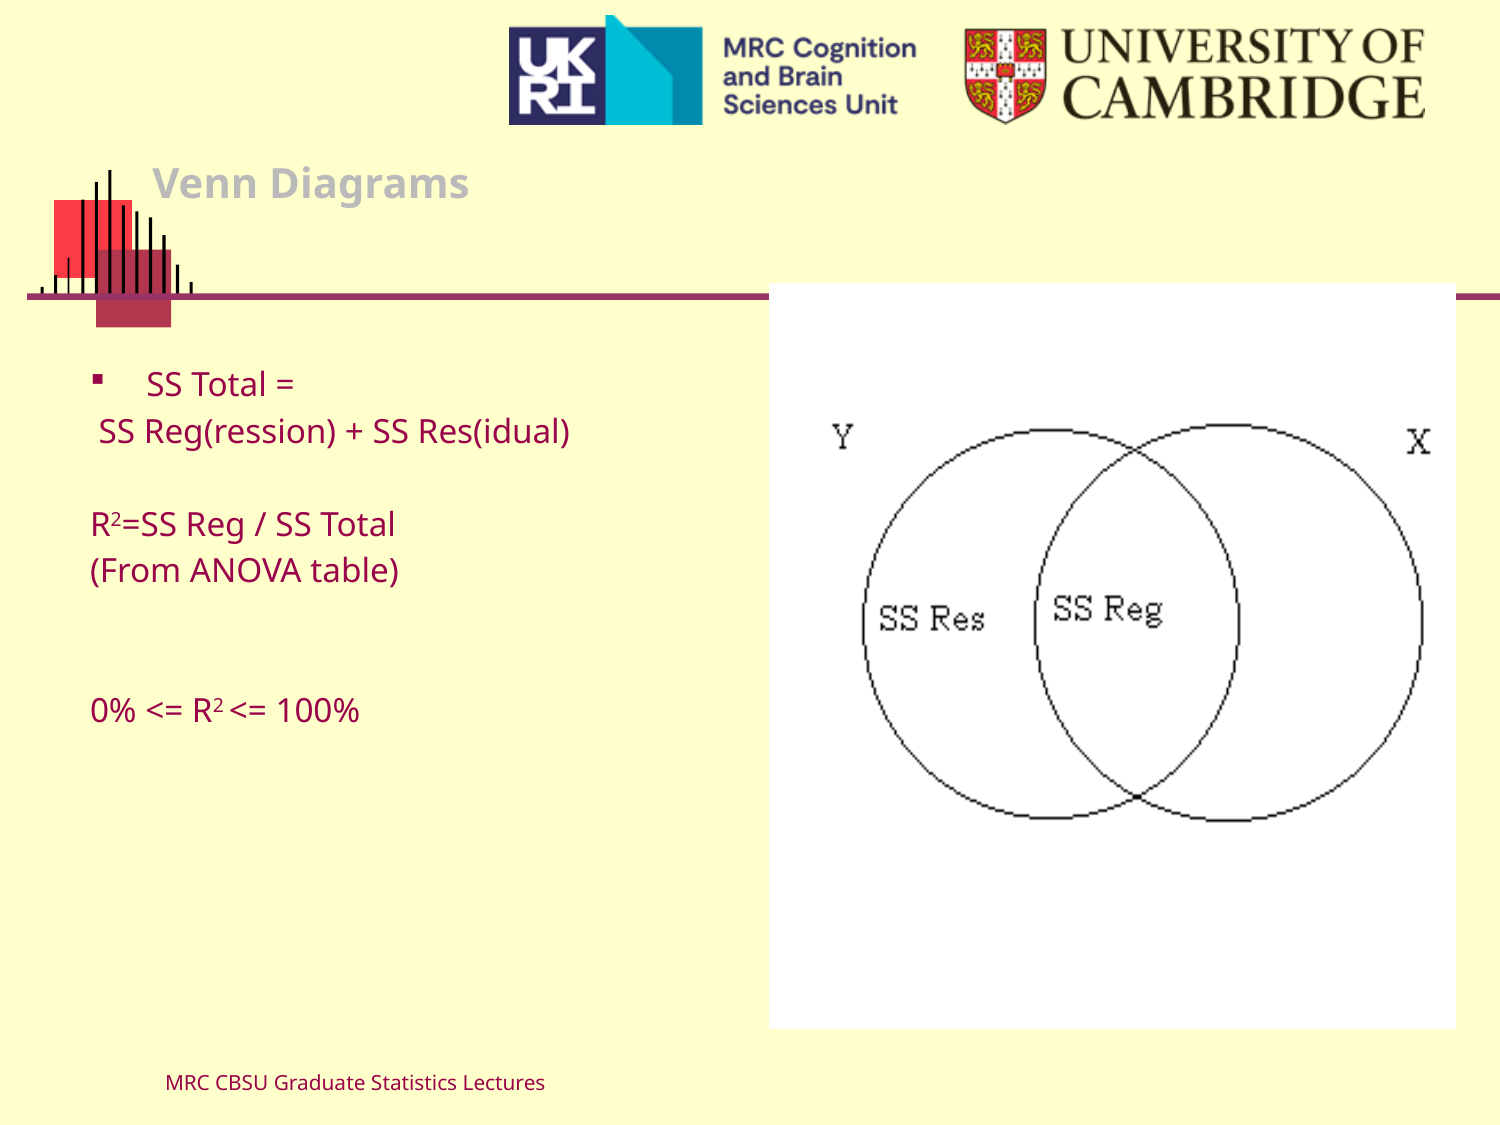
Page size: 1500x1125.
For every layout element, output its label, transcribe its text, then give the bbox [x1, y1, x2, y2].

title Venn Diagrams [137, 137, 988, 233]
picture [509, 15, 1425, 125]
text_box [762, 274, 1463, 1038]
footer MRC CBSU Graduate Statistics Lectures [149, 1062, 988, 1101]
list SS Total = SS Reg(ression) + SS Res(idual) R2=SS Reg / SS Total (From ANOVA table) 0% <= R2 <= 100% [75, 262, 738, 1038]
